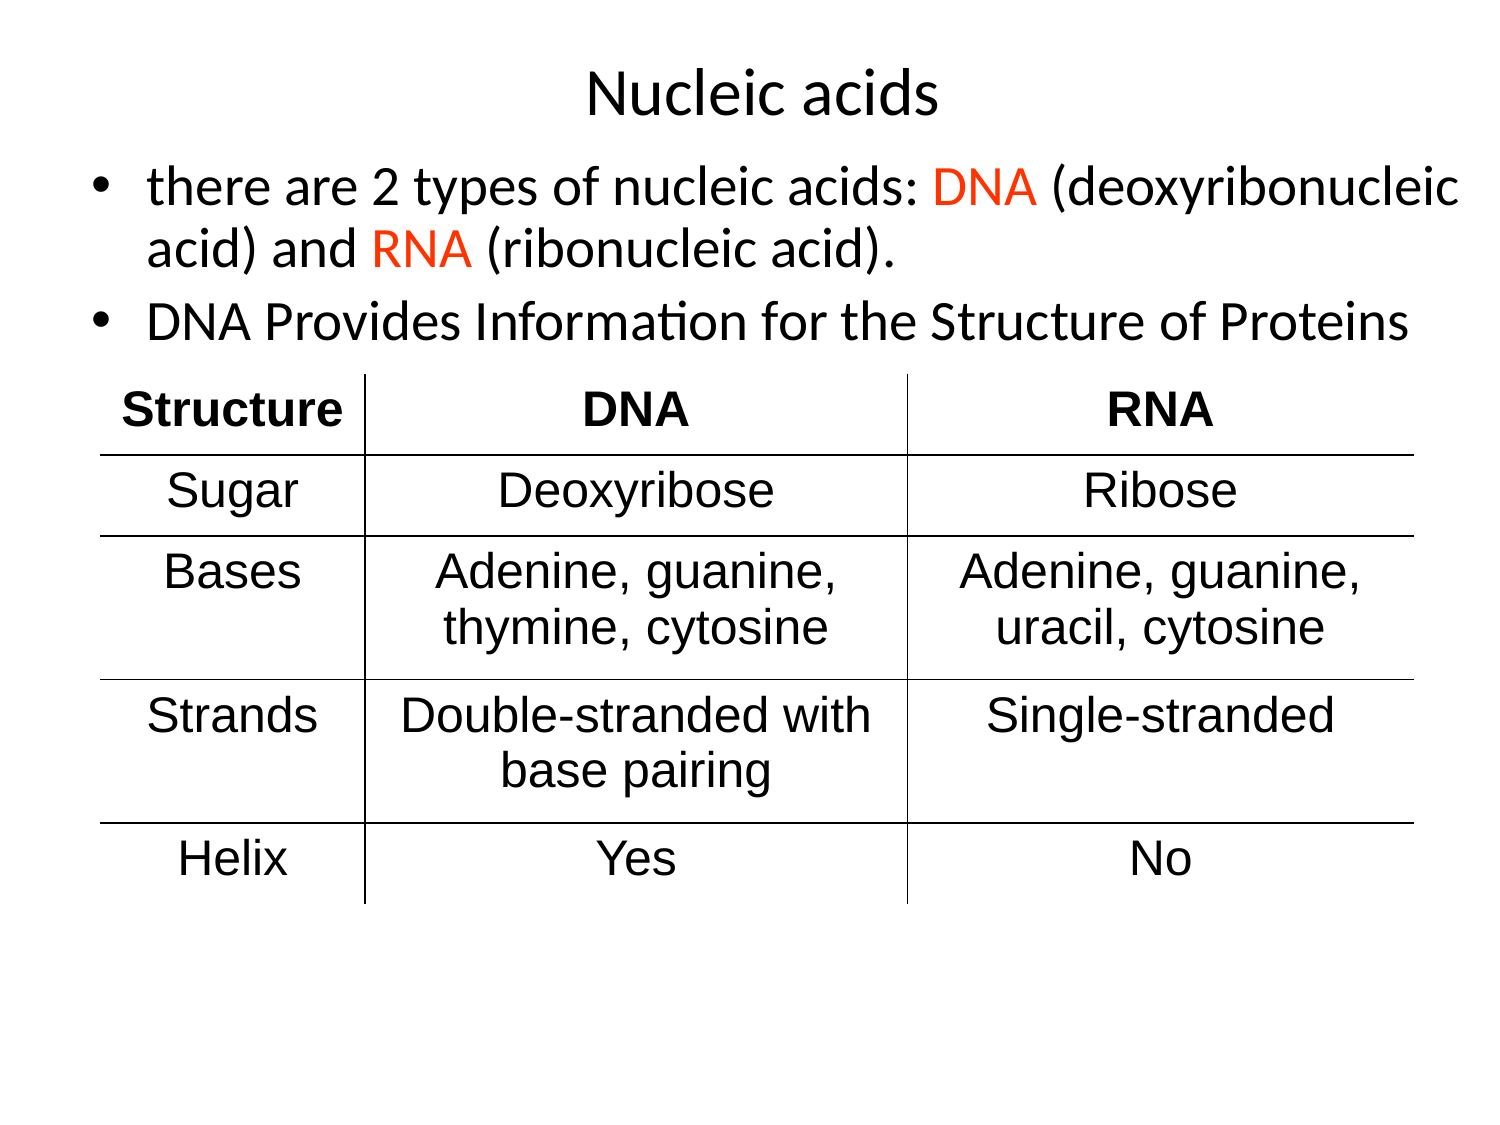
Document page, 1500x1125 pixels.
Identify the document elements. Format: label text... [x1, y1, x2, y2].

table_cell Bases [100, 537, 364, 679]
table_cell Ribose [908, 456, 1414, 535]
table_cell Yes [366, 824, 907, 904]
table_header RNA [908, 374, 1414, 454]
table_cell Adenine, guanine, uracil, cytosine [908, 537, 1414, 679]
table_cell Adenine, guanine, thymine, cytosine [366, 537, 907, 679]
table_cell Helix [100, 824, 364, 904]
table_cell Single-stranded [908, 680, 1414, 822]
table_cell Double-stranded with base pairing [366, 680, 907, 822]
table_header DNA [366, 374, 907, 454]
table_cell Strands [100, 680, 364, 822]
title Nucleic acids [75, 40, 1451, 138]
table_cell No [908, 824, 1414, 904]
table_header Structure [100, 374, 364, 454]
list there are 2 types of nucleic acids: DNA (deoxyribonucleic acid) and RNA (ribonucleic acid). DNA Provides Information for the Structure of Proteins [76, 148, 1500, 362]
table_cell Deoxyribose [366, 456, 907, 535]
table_cell Sugar [100, 456, 364, 535]
